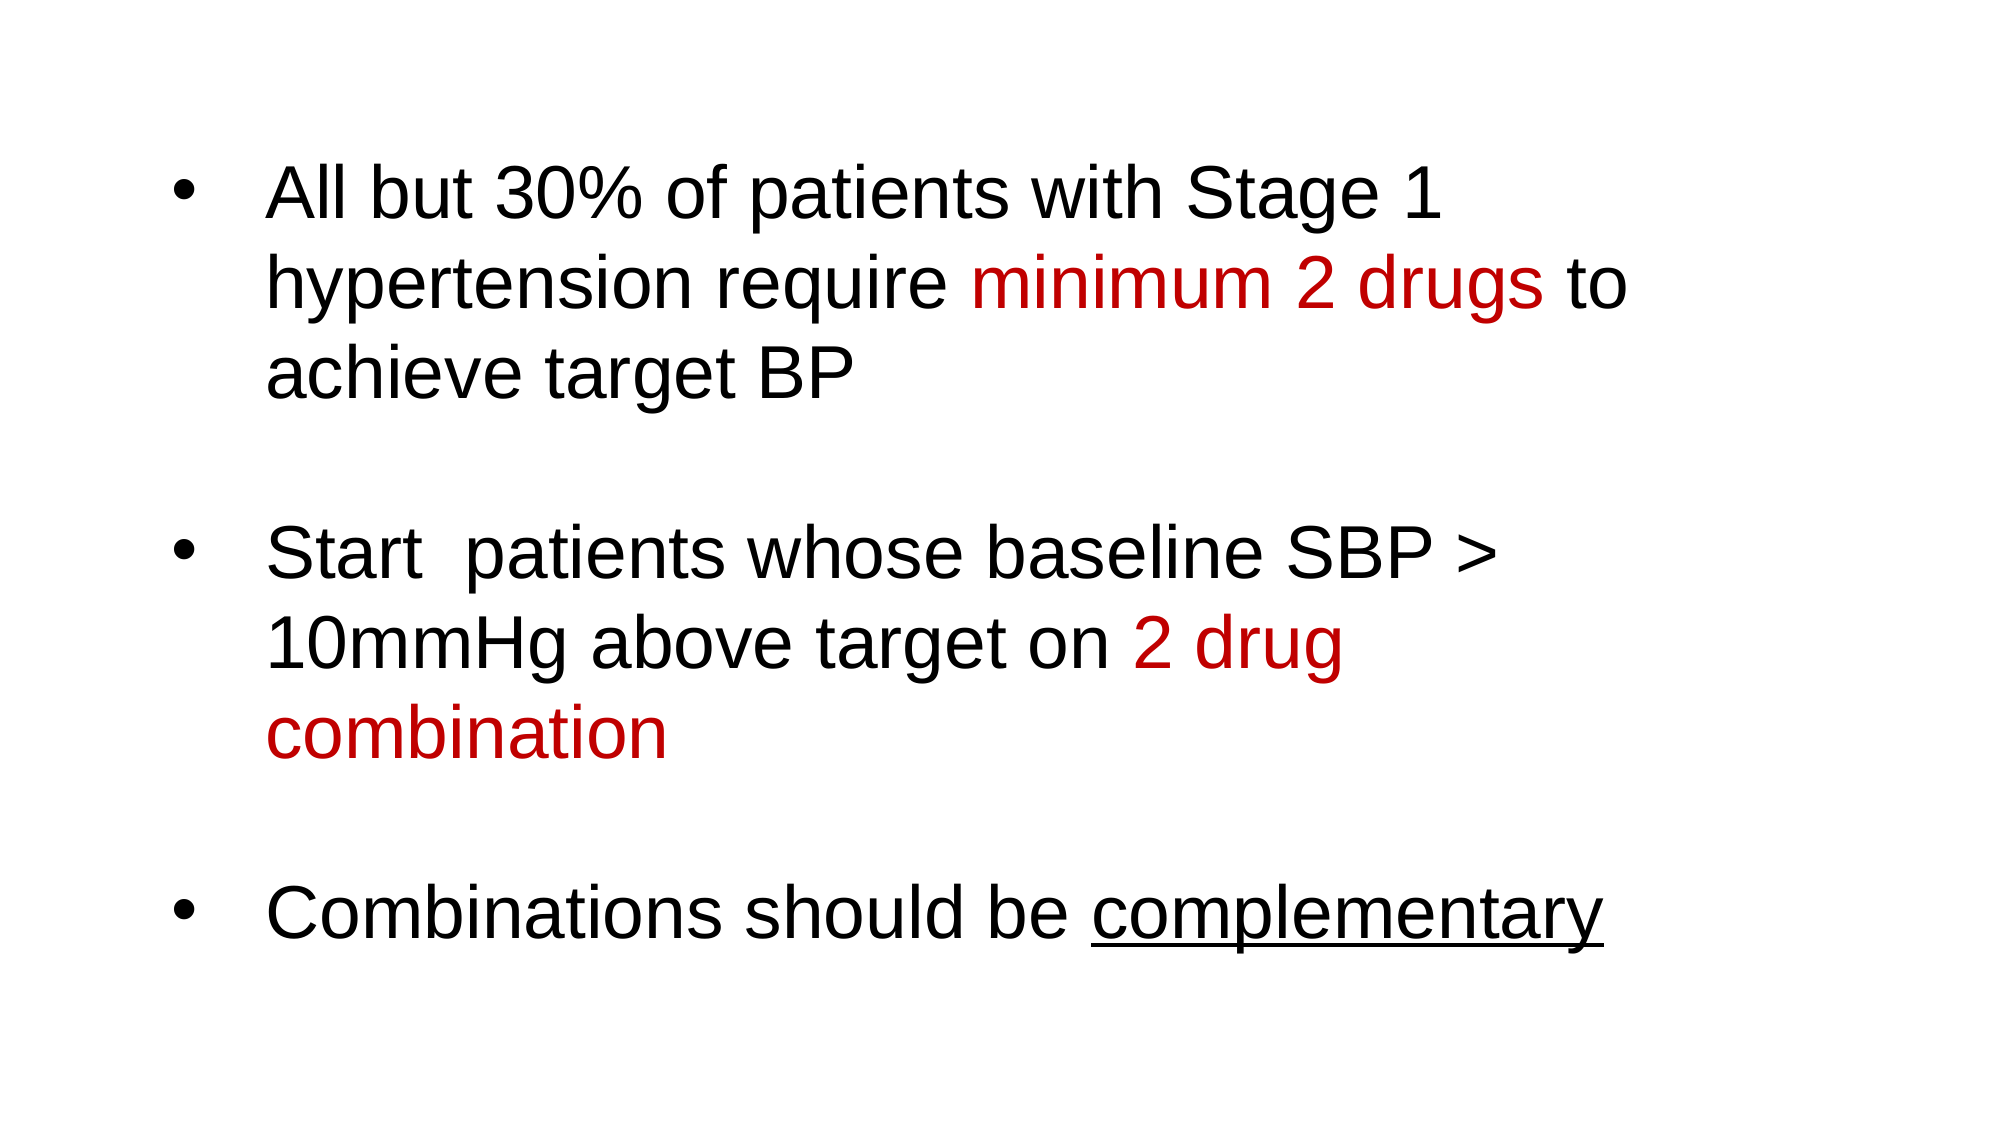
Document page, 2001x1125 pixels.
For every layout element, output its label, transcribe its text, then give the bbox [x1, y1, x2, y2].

text_box All but 30% of patients with Stage 1 hypertension require minimum 2 drugs to achieve target BP Start patients whose baseline SBP > 10mmHg above target on 2 drug combination Combinations should be complementary [156, 136, 1780, 962]
